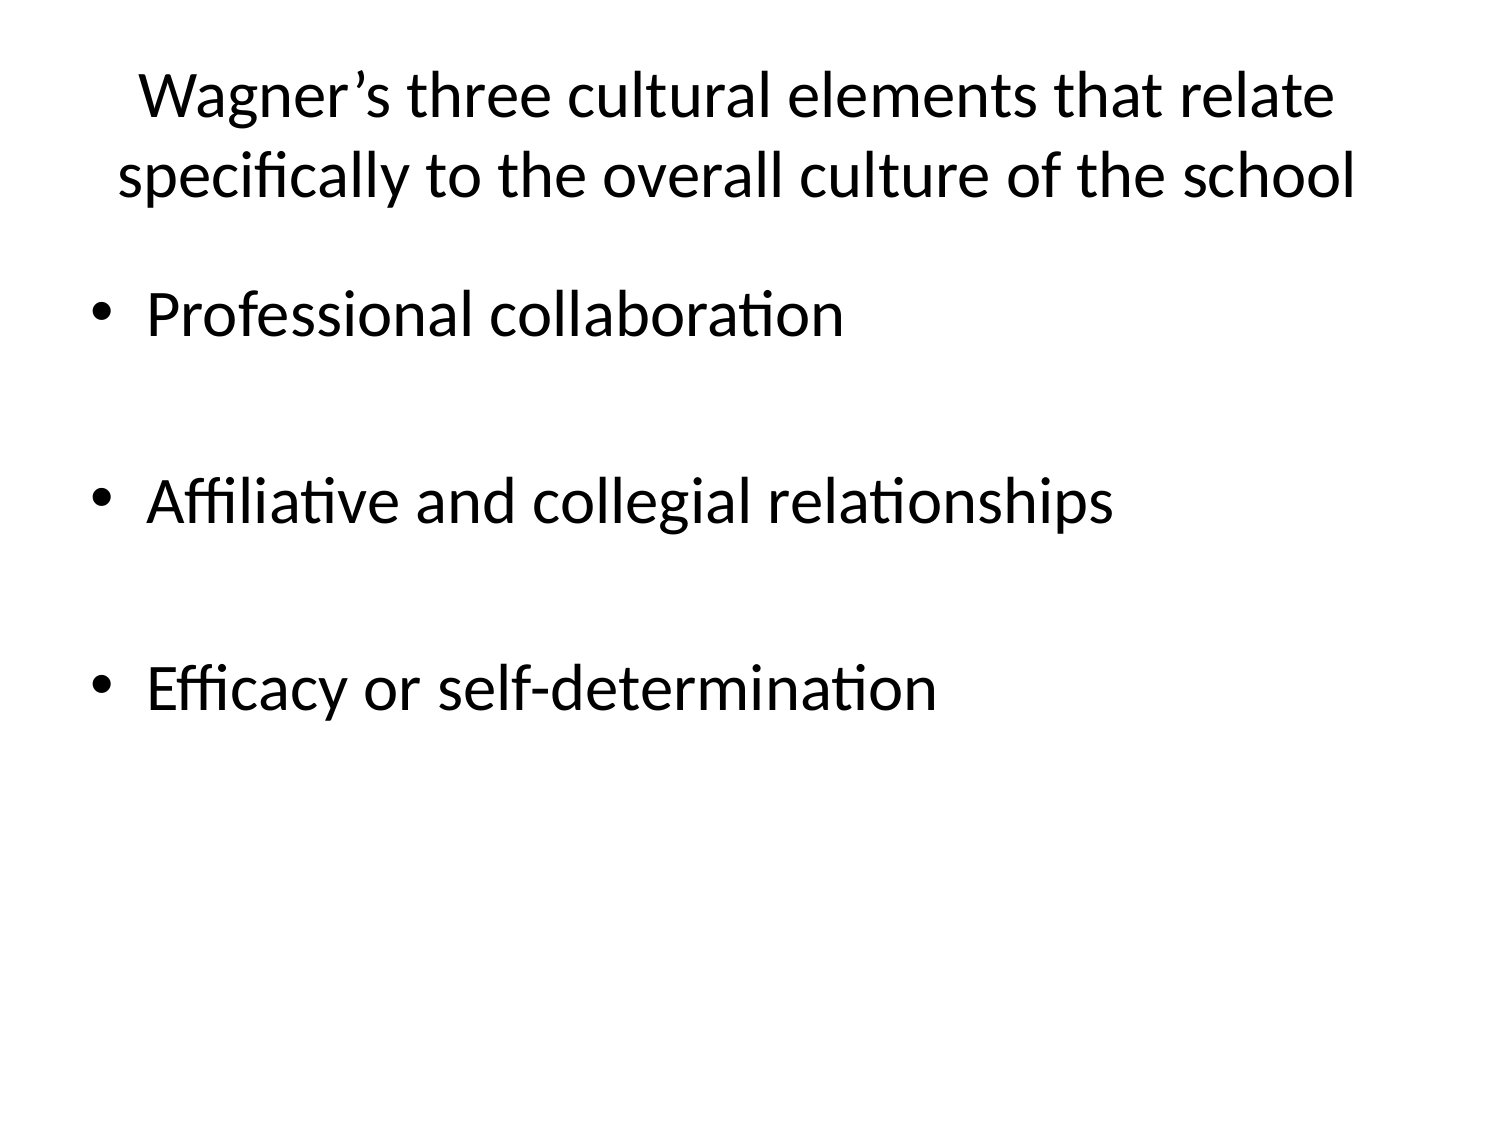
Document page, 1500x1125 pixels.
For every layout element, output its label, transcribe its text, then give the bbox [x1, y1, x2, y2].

list Professional collaboration Affiliative and collegial relationships Efficacy or self-determination [75, 262, 1425, 1005]
title Wagner’s three cultural elements that relate specifically to the overall culture of the school [62, 37, 1413, 225]
